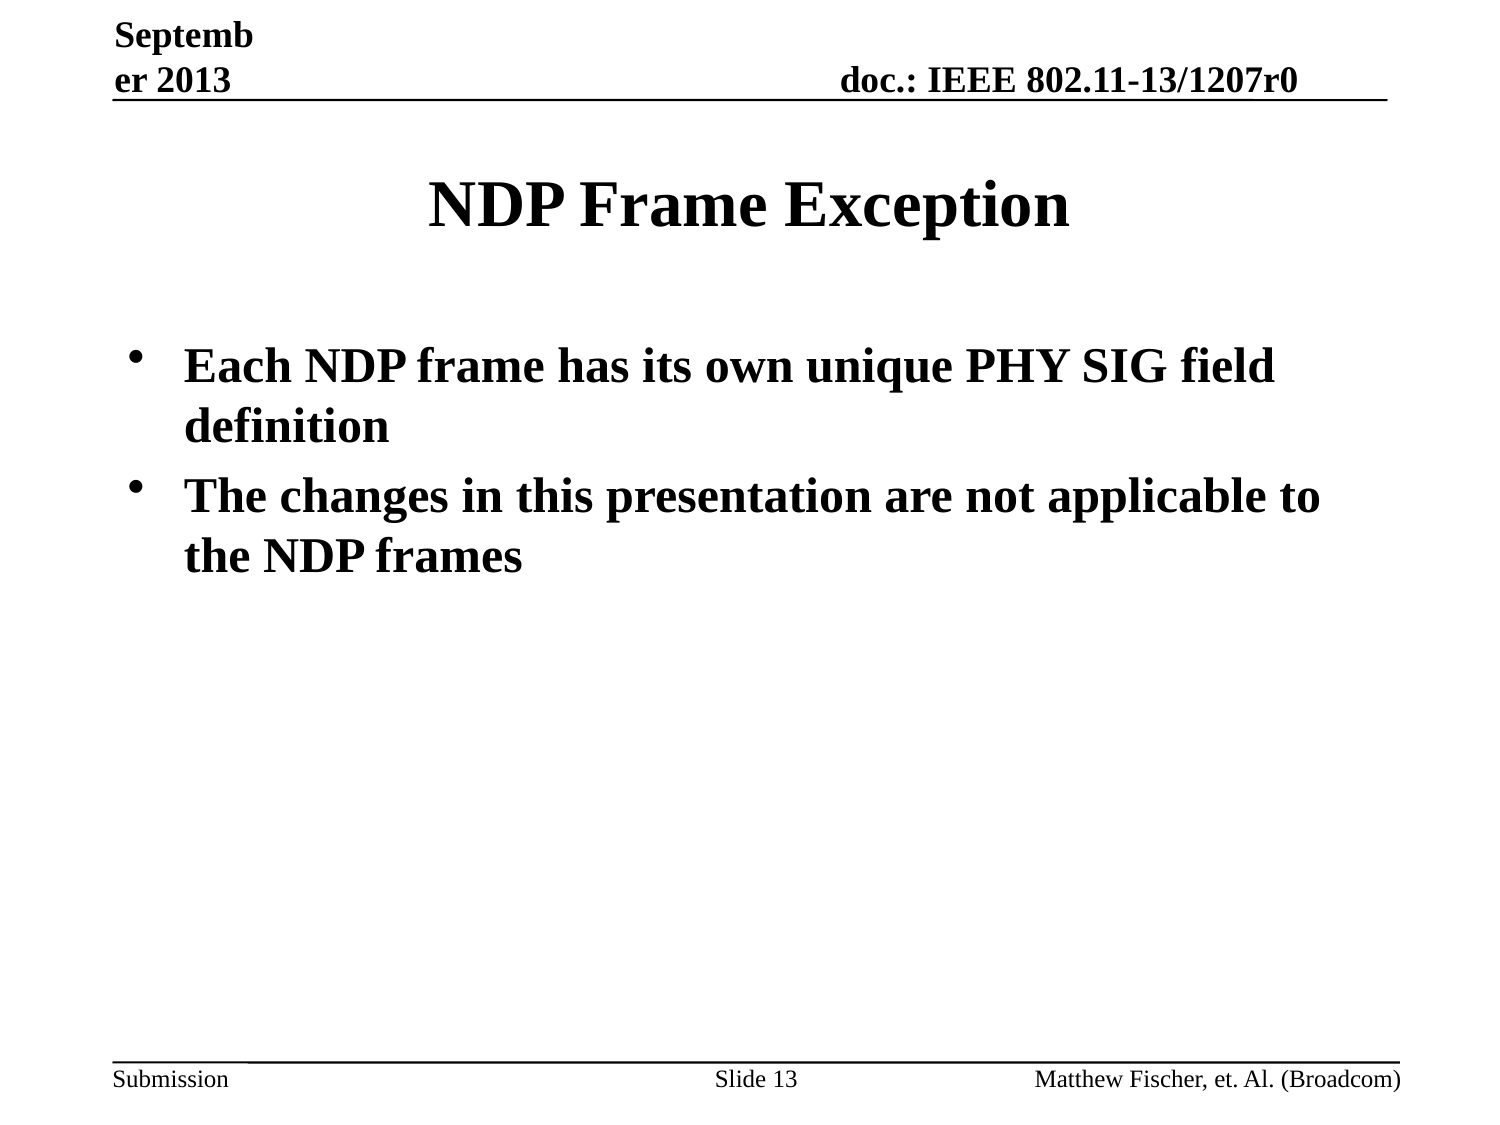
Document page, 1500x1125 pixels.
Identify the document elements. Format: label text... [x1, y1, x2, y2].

title NDP Frame Exception [112, 112, 1388, 288]
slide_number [114, 54, 270, 101]
list Each NDP frame has its own unique PHY SIG field definition The changes in this presentation are not applicable to the NDP frames [112, 324, 1388, 1000]
footer Matthew Fischer, et. Al. (Broadcom) [1029, 1061, 1402, 1093]
slide_number Slide 13 [712, 1061, 800, 1093]
